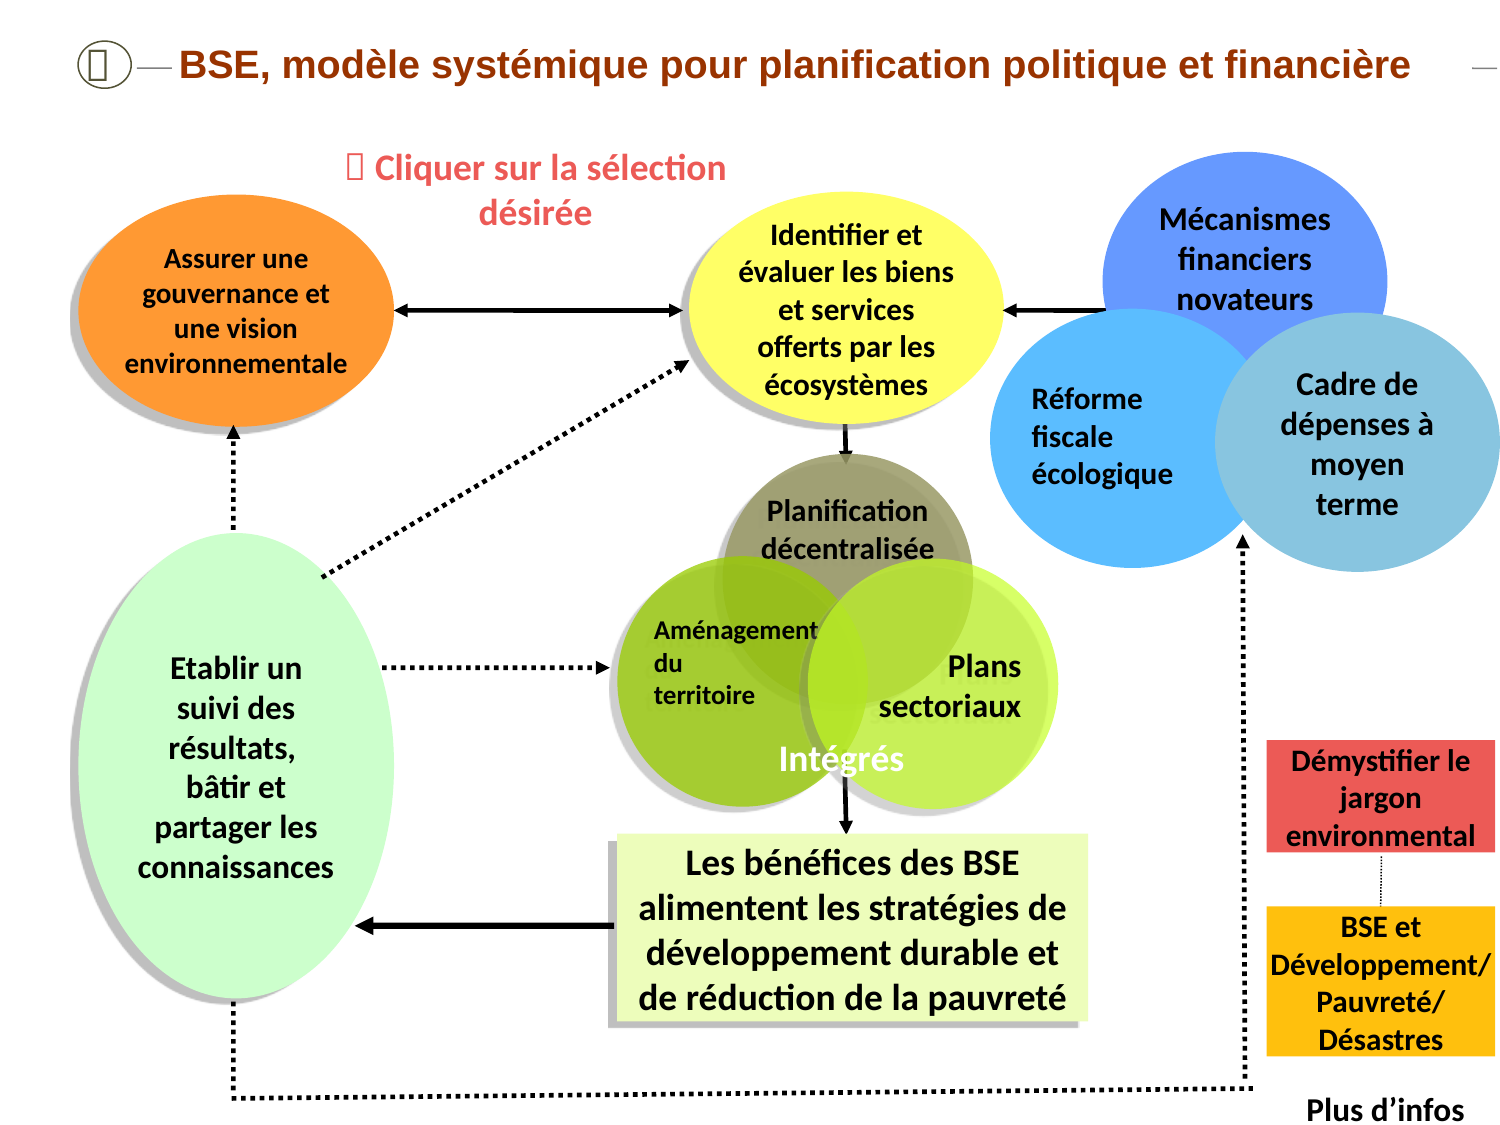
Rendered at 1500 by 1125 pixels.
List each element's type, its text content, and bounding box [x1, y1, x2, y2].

text_box [354, 919, 615, 933]
text_box BSE et Développement/ Pauvreté/ Désastres [1266, 906, 1496, 1057]
text_box Démystifier le jargon environmental [1266, 740, 1496, 853]
text_box Plus d’infos [1271, 1087, 1500, 1125]
text_box [393, 304, 684, 317]
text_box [989, 151, 1500, 573]
text_box Les bénéfices des BSE alimentent les stratégies de développement durable et de réduction de la pauvreté [617, 833, 1089, 1022]
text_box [617, 453, 1059, 810]
text_box BSE, modèle systémique pour planification politique et financière [172, 23, 1472, 105]
text_box [595, 661, 610, 674]
text_box [227, 424, 240, 438]
text_box [839, 818, 853, 833]
text_box  Cliquer sur la sélection désirée [336, 142, 735, 233]
text_box Assurer une gouvernance et une vision environnementale [78, 194, 394, 427]
text_box  [78, 31, 138, 103]
text_box Etablir un suivi des résultats, bâtir et partager les connaissances [78, 533, 395, 999]
text_box Identifier et évaluer les biens et services offerts par les écosystèmes [689, 191, 984, 424]
text_box [675, 360, 690, 372]
